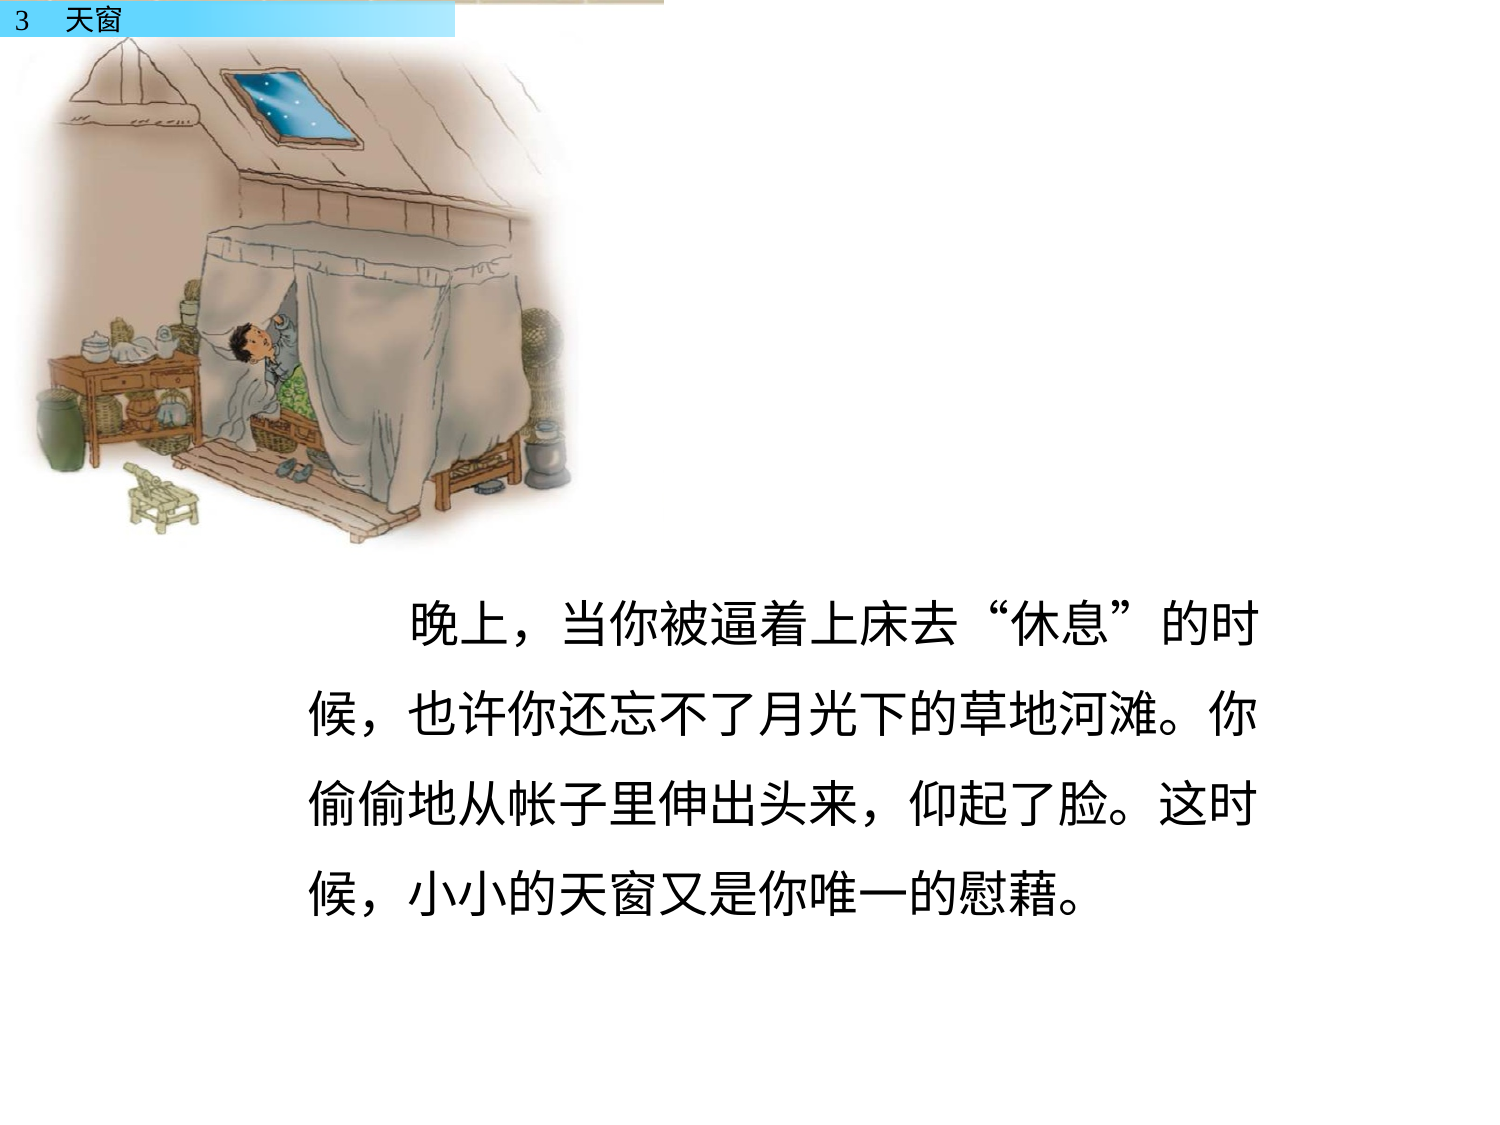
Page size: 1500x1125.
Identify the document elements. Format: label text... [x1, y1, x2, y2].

text_box 晚上，当你被逼着上床去“休息”的时候，也许你还忘不了月光下的草地河滩。你偷偷地从帐子里伸出头来，仰起了脸。这时候，小小的天窗又是你唯一的慰藉。 [293, 555, 1311, 930]
picture [0, 0, 664, 556]
